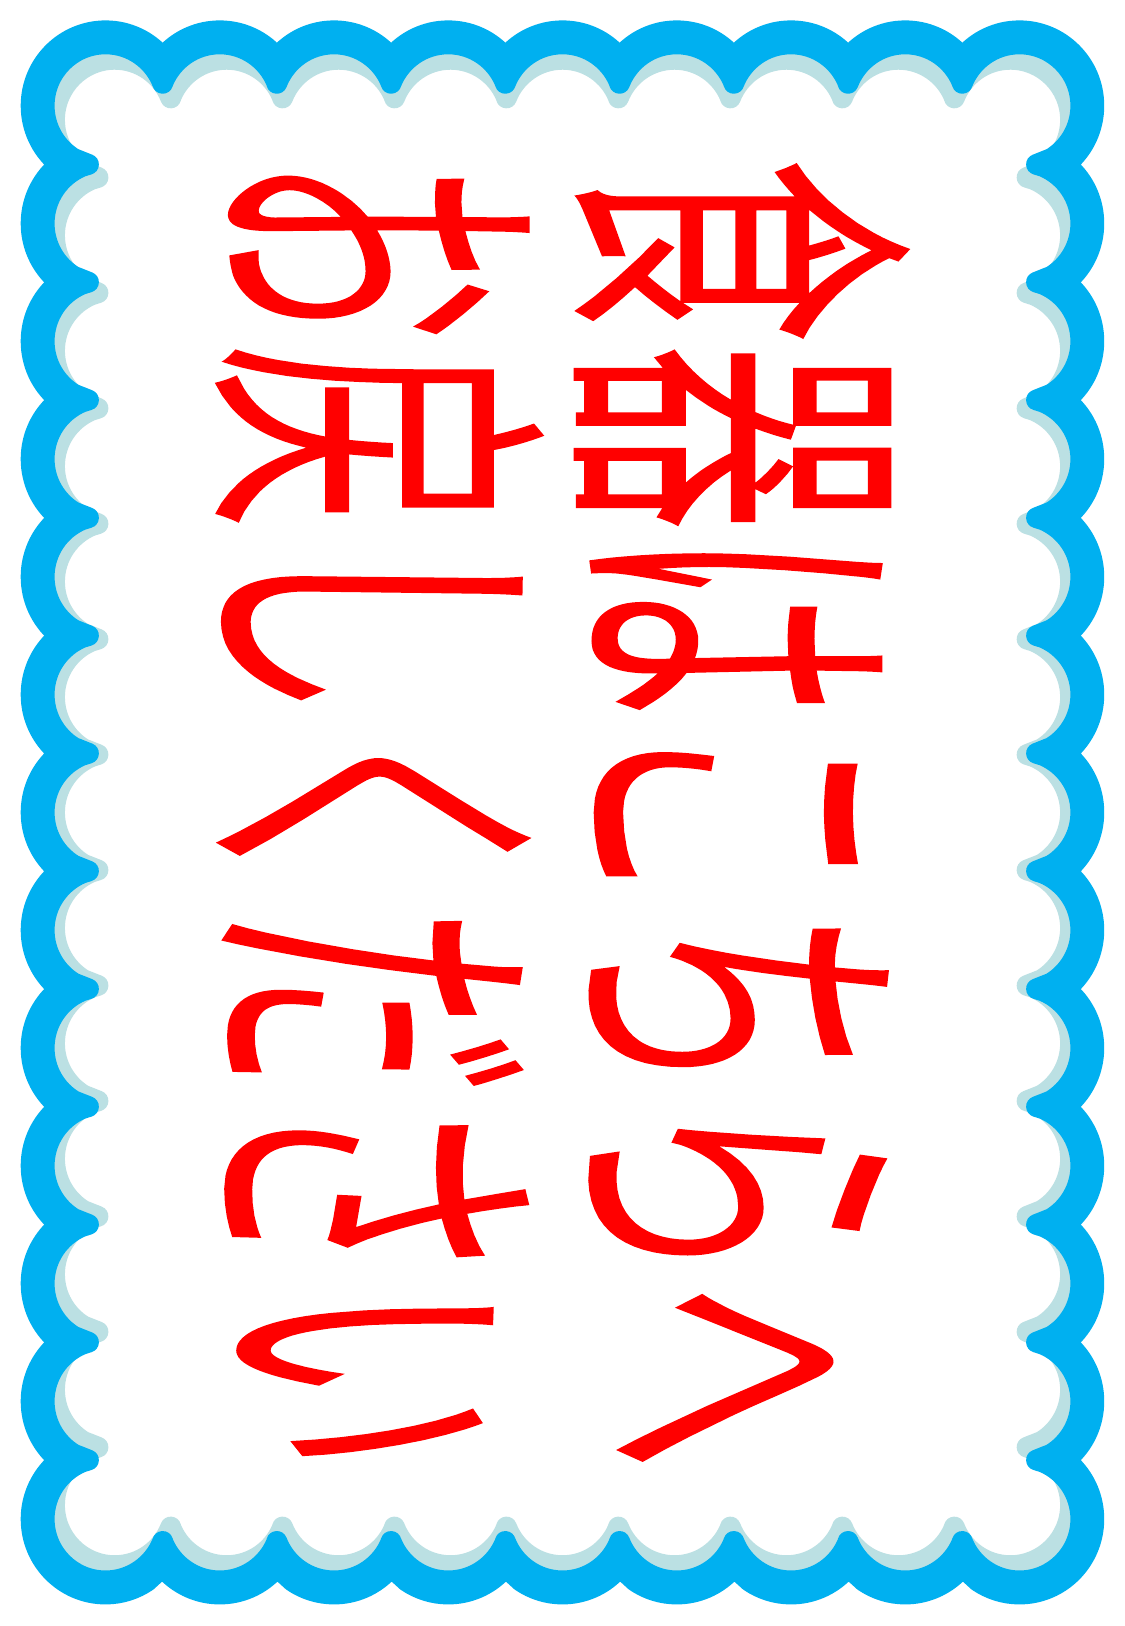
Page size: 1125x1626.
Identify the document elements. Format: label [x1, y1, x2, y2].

text_box [47, 402, 101, 510]
text_box [1024, 286, 1078, 389]
text_box [1024, 1113, 1078, 1222]
text_box [1024, 1235, 1078, 1339]
text_box [965, 46, 1078, 147]
text_box [29, 28, 1096, 1597]
text_box [1024, 402, 1078, 510]
text_box [1024, 169, 1078, 267]
text_box [1024, 633, 1078, 991]
text_box [47, 46, 160, 147]
text_box [47, 1478, 160, 1578]
text_box [47, 169, 101, 267]
text_box [1024, 1356, 1078, 1455]
text_box [47, 1356, 101, 1455]
text_box [1024, 518, 1078, 630]
text_box [161, 1524, 964, 1578]
text_box [47, 518, 101, 631]
text_box [47, 633, 101, 991]
text_box [47, 1113, 101, 1222]
text_box [1024, 992, 1078, 1106]
text_box [47, 286, 101, 389]
text_box [161, 46, 964, 101]
text_box [47, 1235, 101, 1339]
text_box [965, 1478, 1078, 1578]
text_box [47, 992, 101, 1106]
